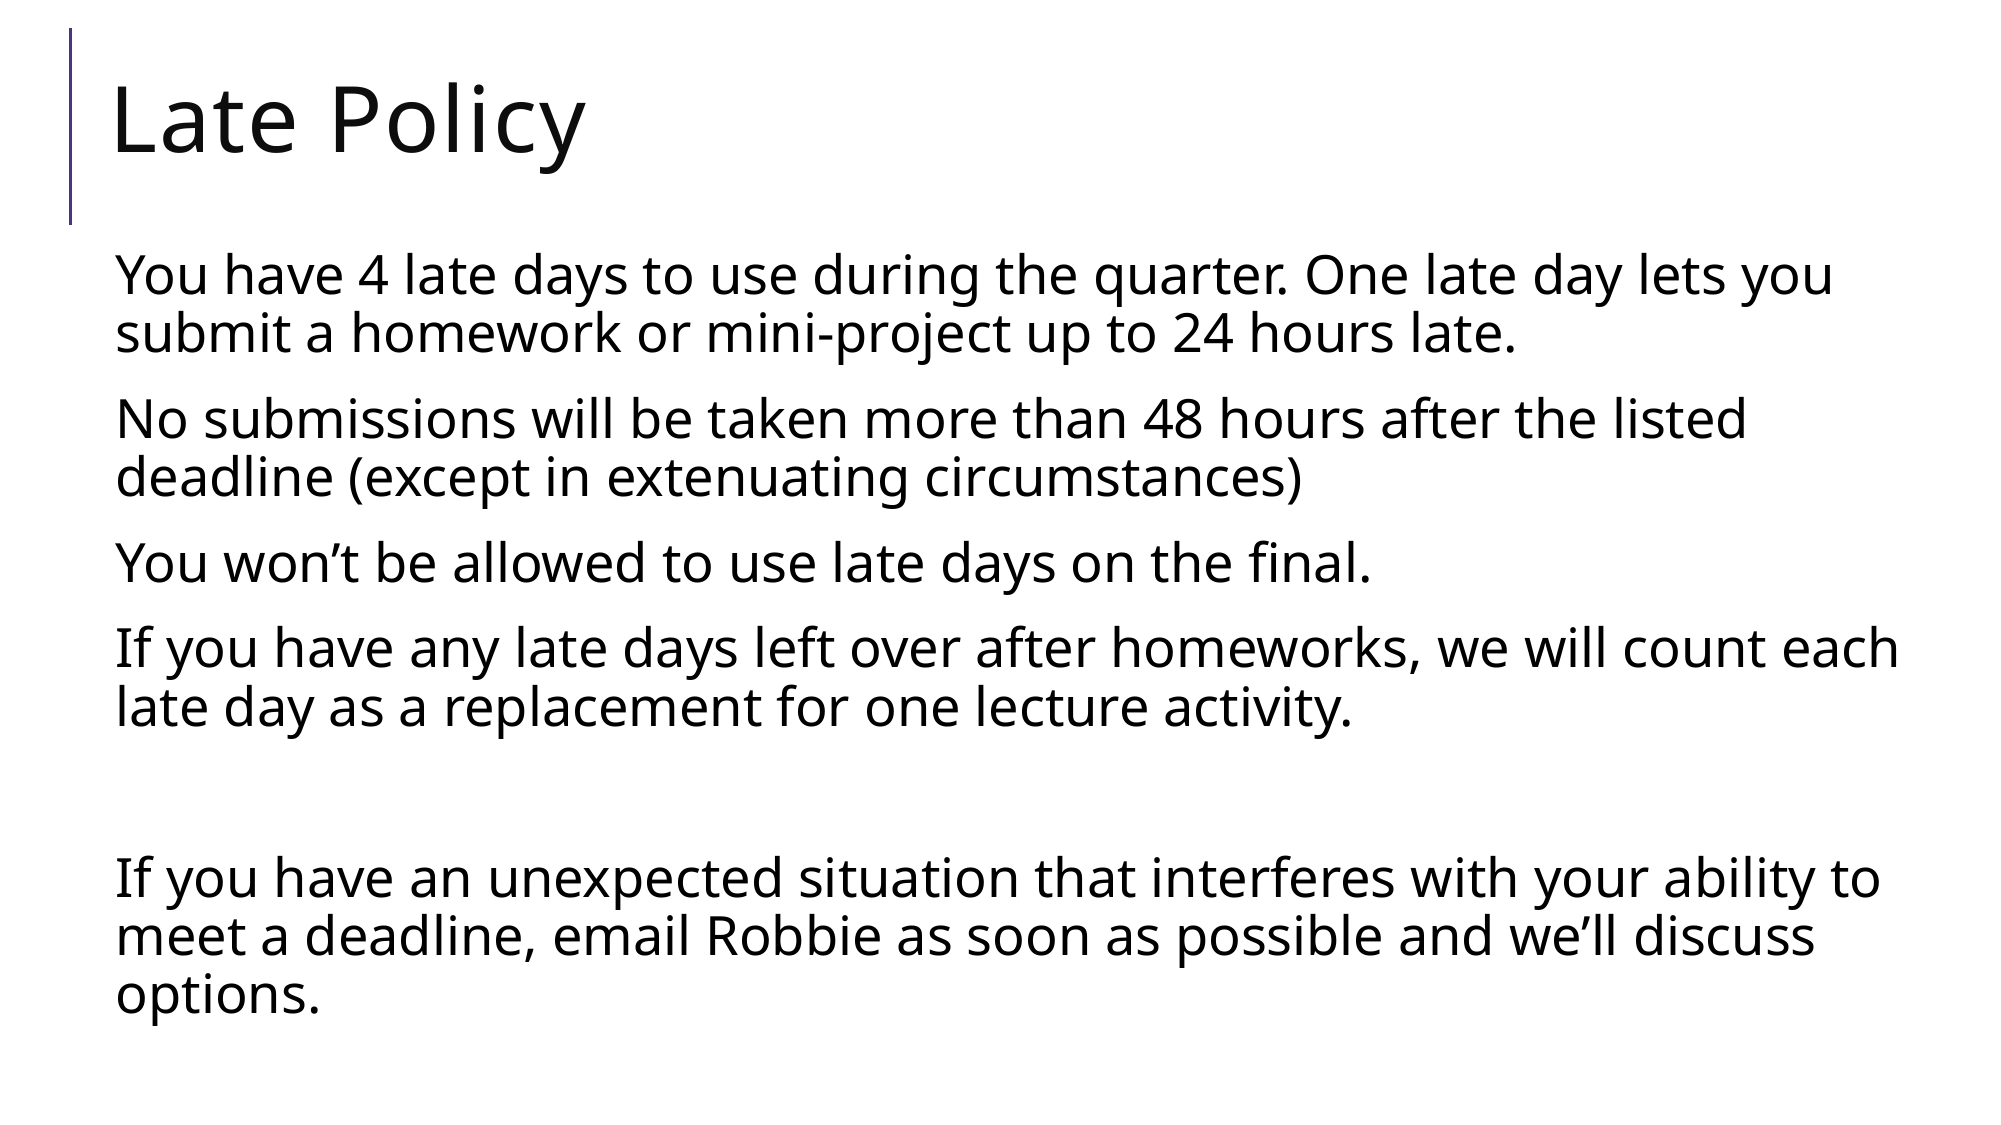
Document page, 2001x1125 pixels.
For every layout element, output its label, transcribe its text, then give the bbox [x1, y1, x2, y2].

title Late Policy [94, 43, 1930, 210]
list You have 4 late days to use during the quarter. One late day lets you submit a homework or mini-project up to 24 hours late. No submissions will be taken more than 48 hours after the listed deadline (except in extenuating circumstances) You won’t be allowed to use late days on the final. If you have any late days left over after homeworks, we will count each late day as a replacement for one lecture activity. If you have an unexpected situation that interferes with your ability to meet a deadline, email Robbie as soon as possible and we’ll discuss options. [94, 240, 1930, 1035]
